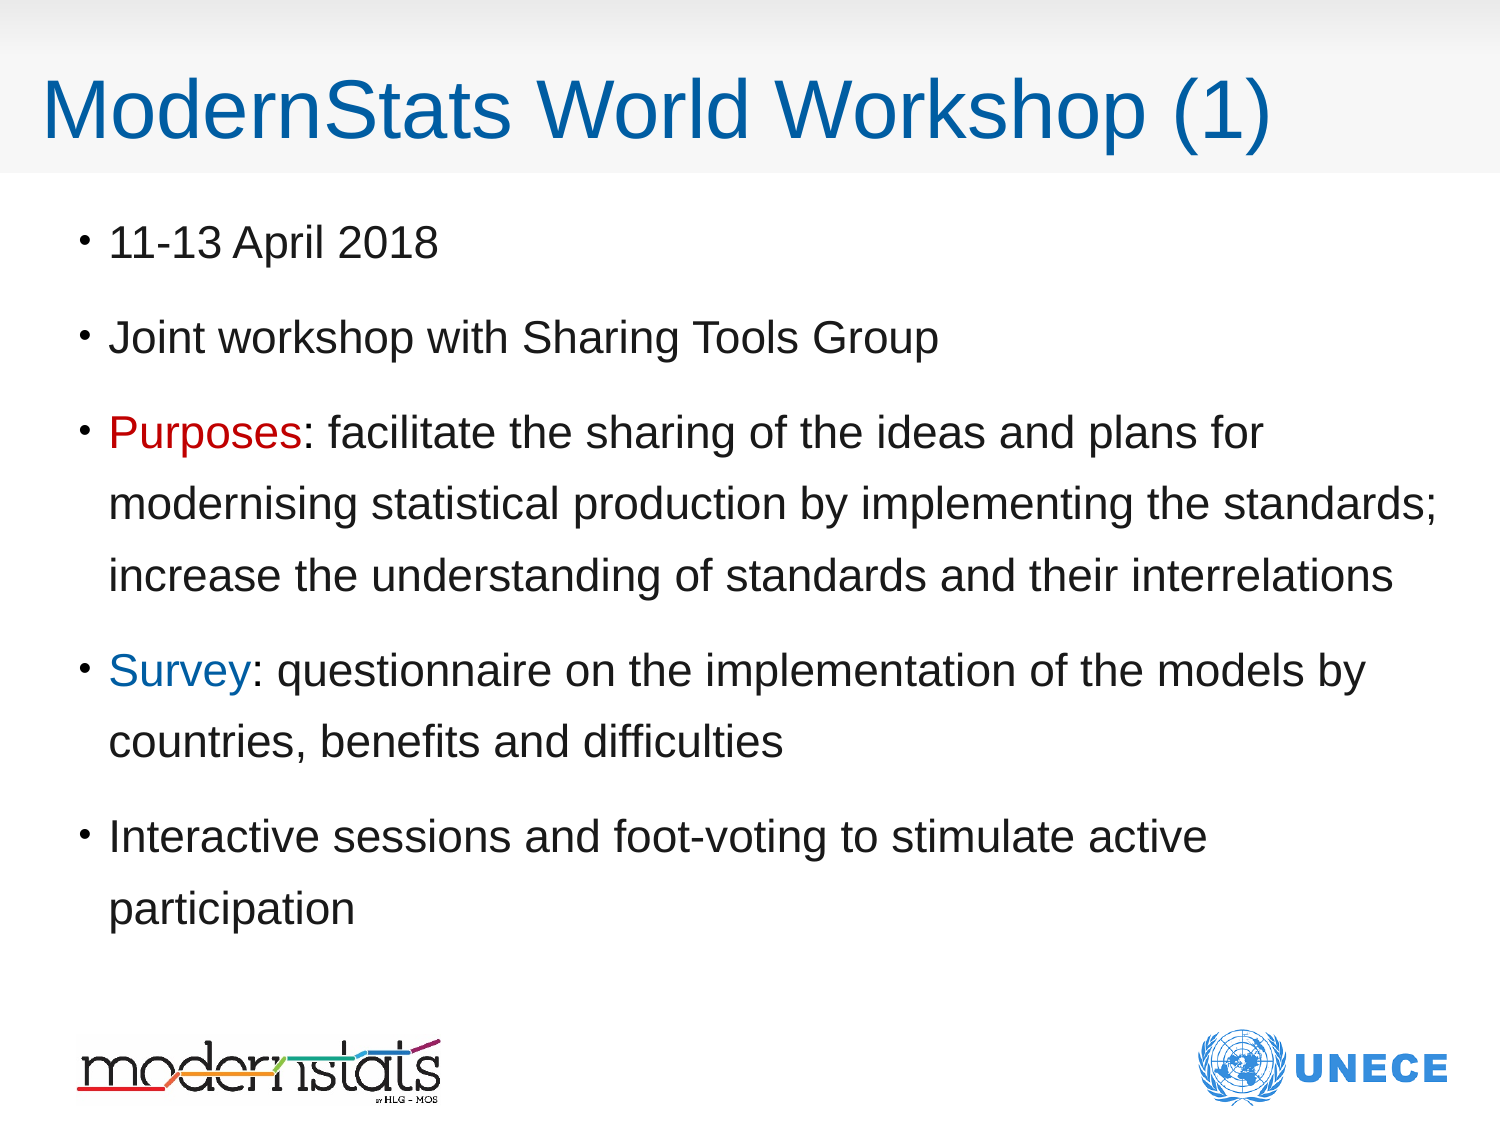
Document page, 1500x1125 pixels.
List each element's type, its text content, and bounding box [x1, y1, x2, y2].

list 11-13 April 2018 Joint workshop with Sharing Tools Group Purposes: facilitate the sharing of the ideas and plans for modernising statistical production by implementing the standards; increase the understanding of standards and their interrelations Survey: questionnaire on the implementation of the models by countries, benefits and difficulties Interactive sessions and foot-voting to stimulate active participation [41, 196, 1459, 993]
picture [1198, 1029, 1447, 1106]
picture [76, 1034, 441, 1106]
title ModernStats World Workshop (1) [41, 33, 1459, 157]
